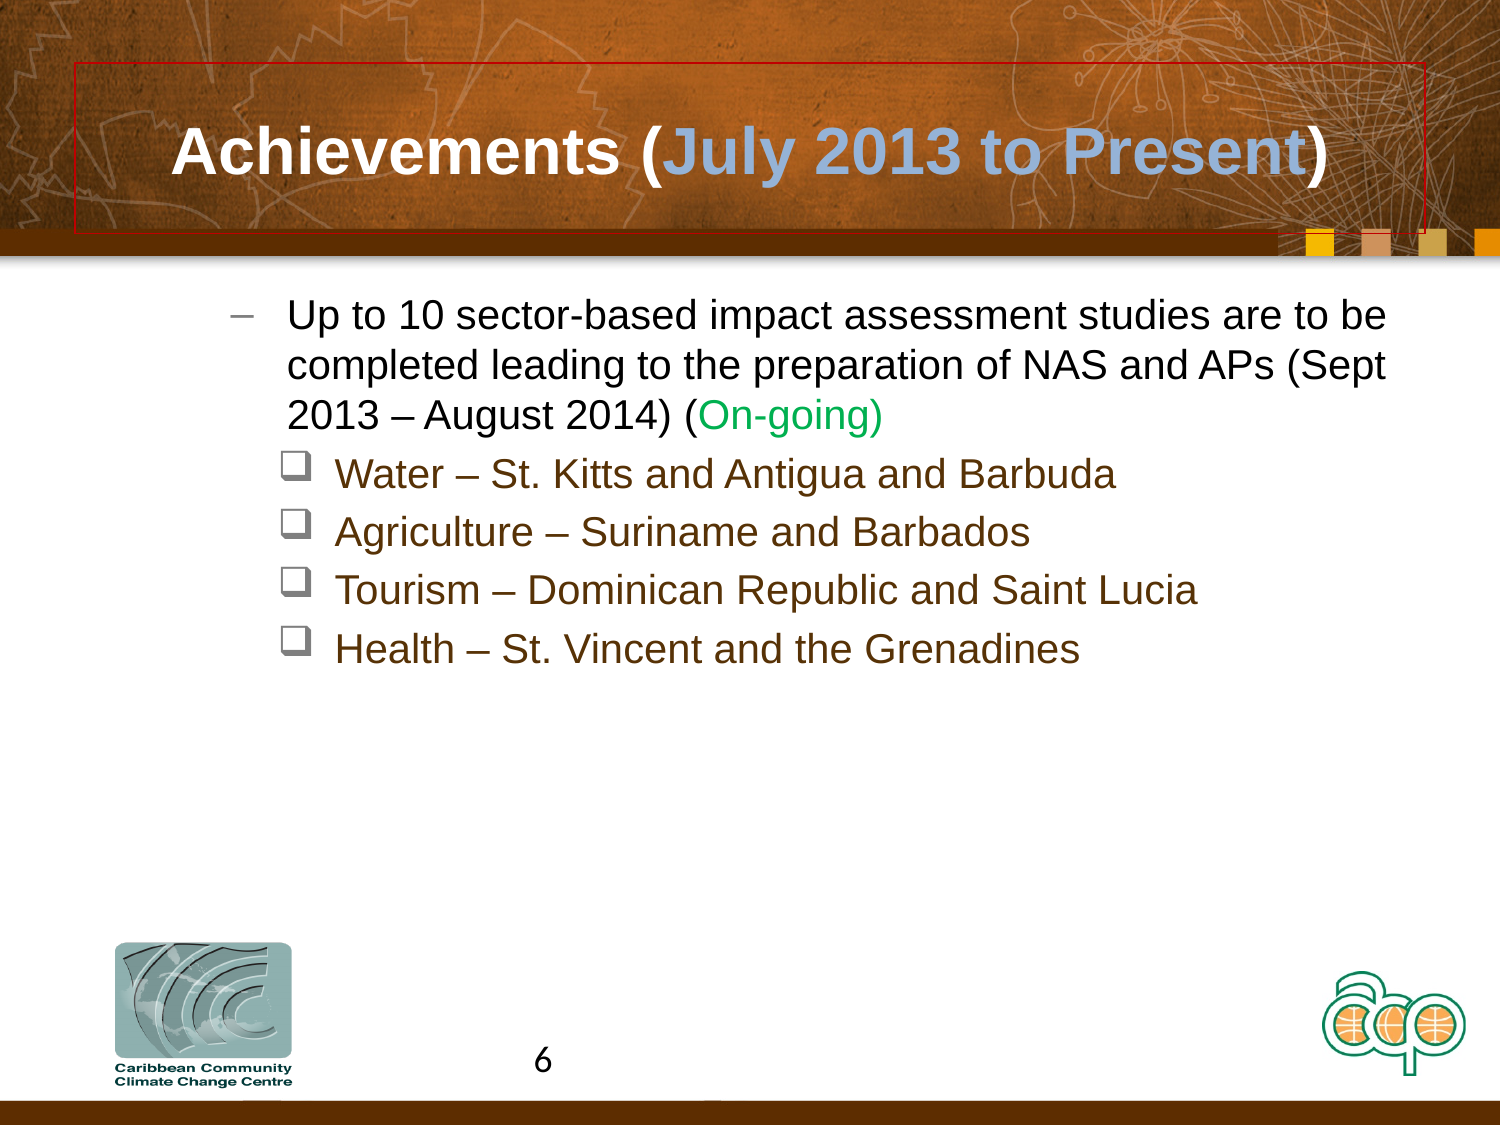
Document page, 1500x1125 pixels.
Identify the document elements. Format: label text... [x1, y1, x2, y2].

picture [0, 0, 1500, 1125]
title Achievements (July 2013 to Present) [74, 62, 1426, 234]
list Up to 10 sector-based impact assessment studies are to be completed leading to the preparation of NAS and APs (Sept 2013 – August 2014) (On-going) Water – St. Kitts and Antigua and Barbuda Agriculture – Suriname and Barbados Tourism – Dominican Republic and Saint Lucia Health – St. Vincent and the Grenadines [74, 280, 1426, 936]
slide_number 6 [518, 1027, 869, 1071]
